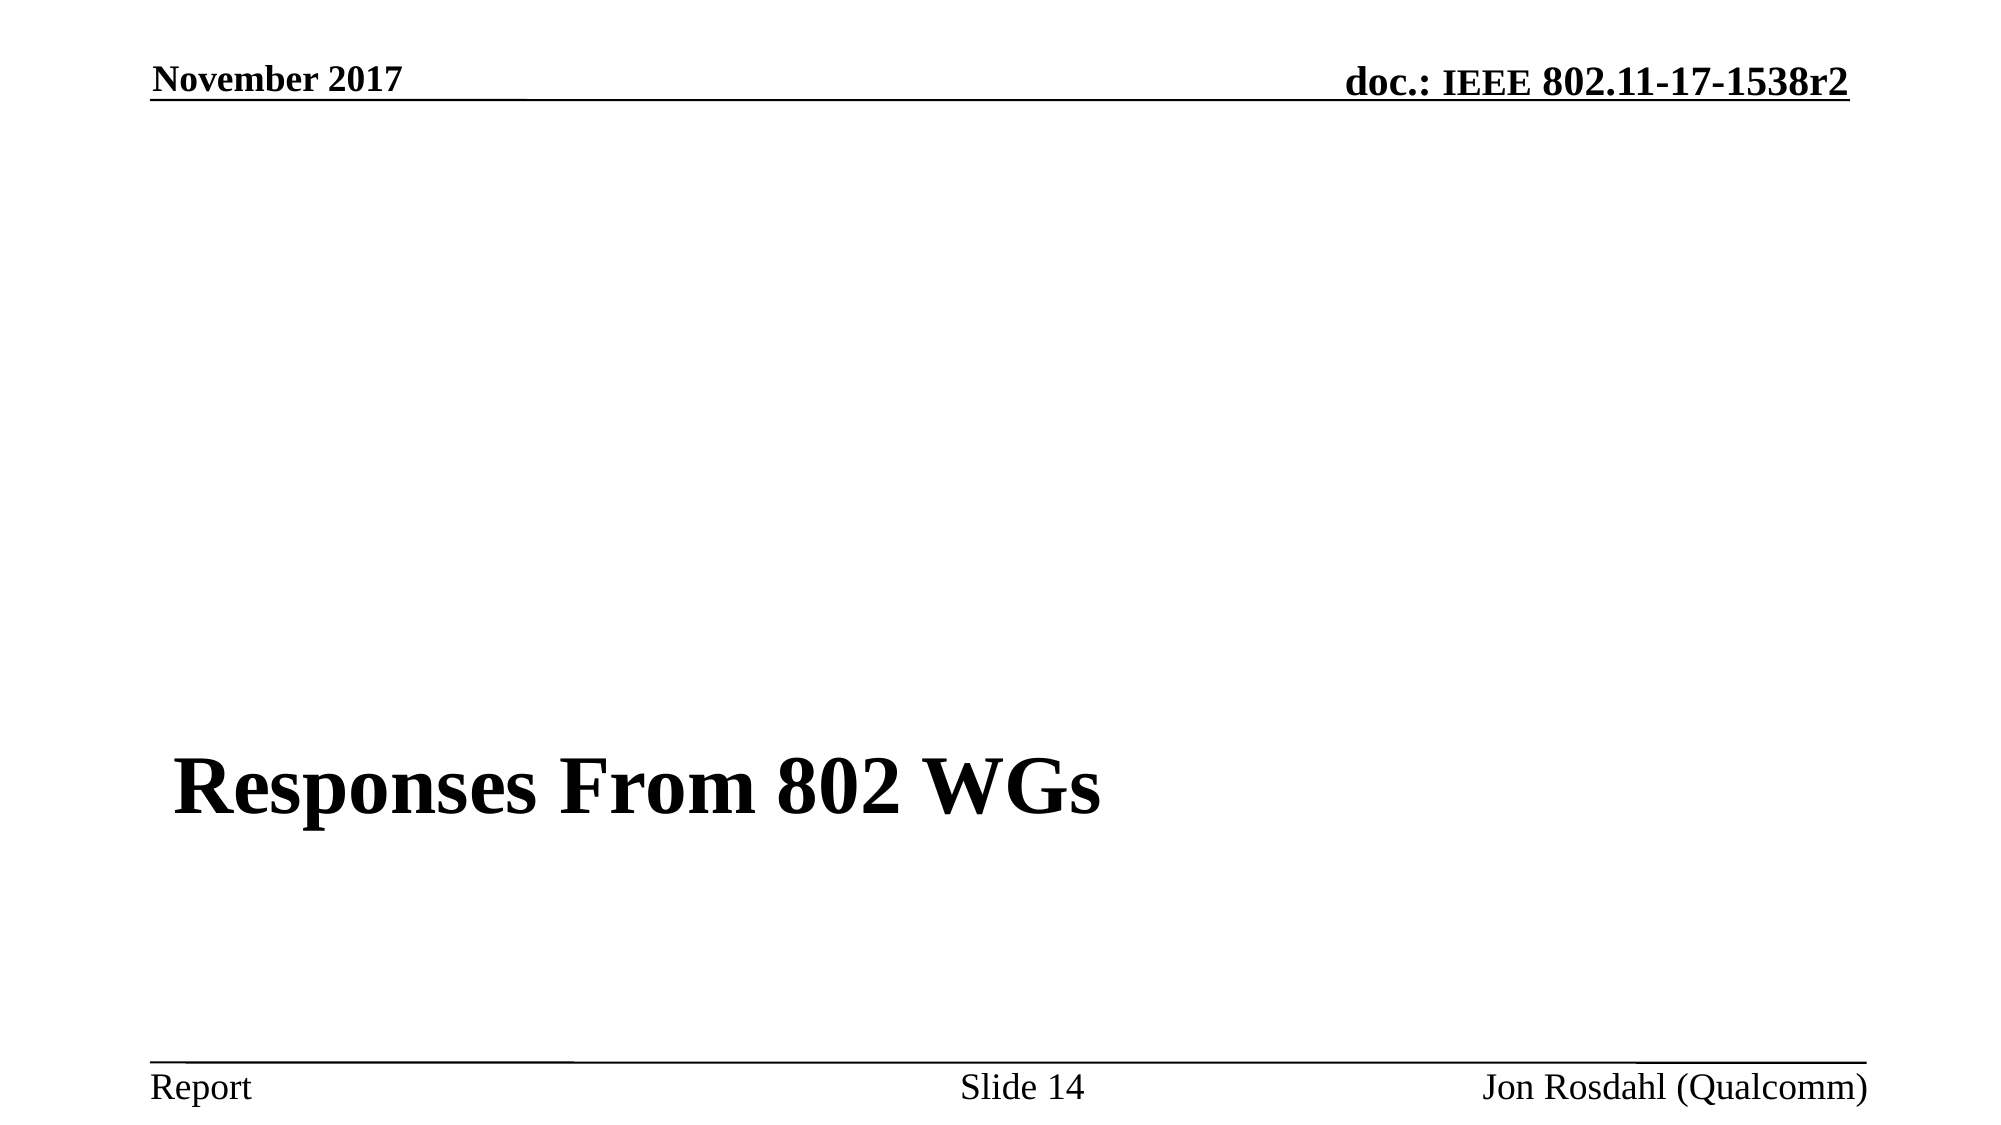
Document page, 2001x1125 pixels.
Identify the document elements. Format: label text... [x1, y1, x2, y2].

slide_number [152, 49, 434, 100]
slide_number Slide 14 [950, 1061, 1095, 1125]
title Responses From 802 WGs [157, 722, 1859, 947]
footer Jon Rosdahl (Qualcomm) [1424, 1061, 1869, 1108]
